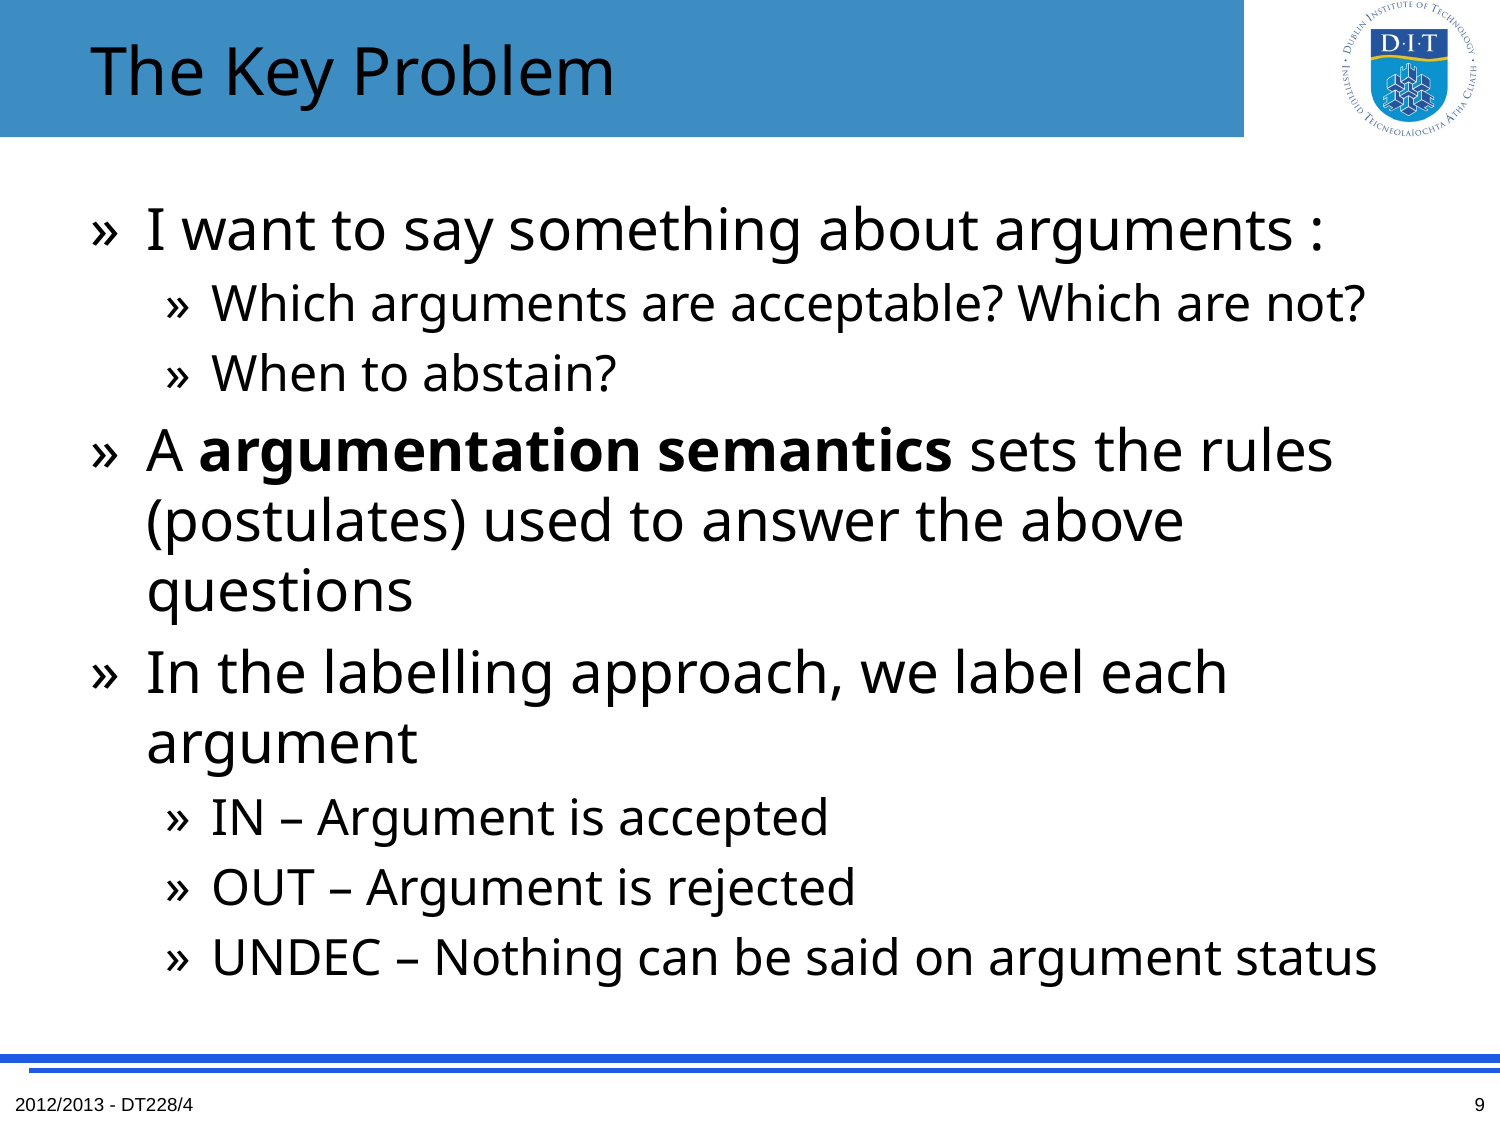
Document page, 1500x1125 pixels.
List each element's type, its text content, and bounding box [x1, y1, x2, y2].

slide_number 9 [1149, 1084, 1500, 1125]
title The Key Problem [74, 0, 1105, 138]
slide_number 2012/2013 - DT228/4 [0, 1084, 351, 1125]
list I want to say something about arguments : Which arguments are acceptable? Which are not? When to abstain? A argumentation semantics sets the rules (postulates) used to answer the above questions In the labelling approach, we label each argument IN – Argument is accepted OUT – Argument is rejected UNDEC – Nothing can be said on argument status [74, 184, 1426, 1051]
picture [1340, 0, 1478, 138]
